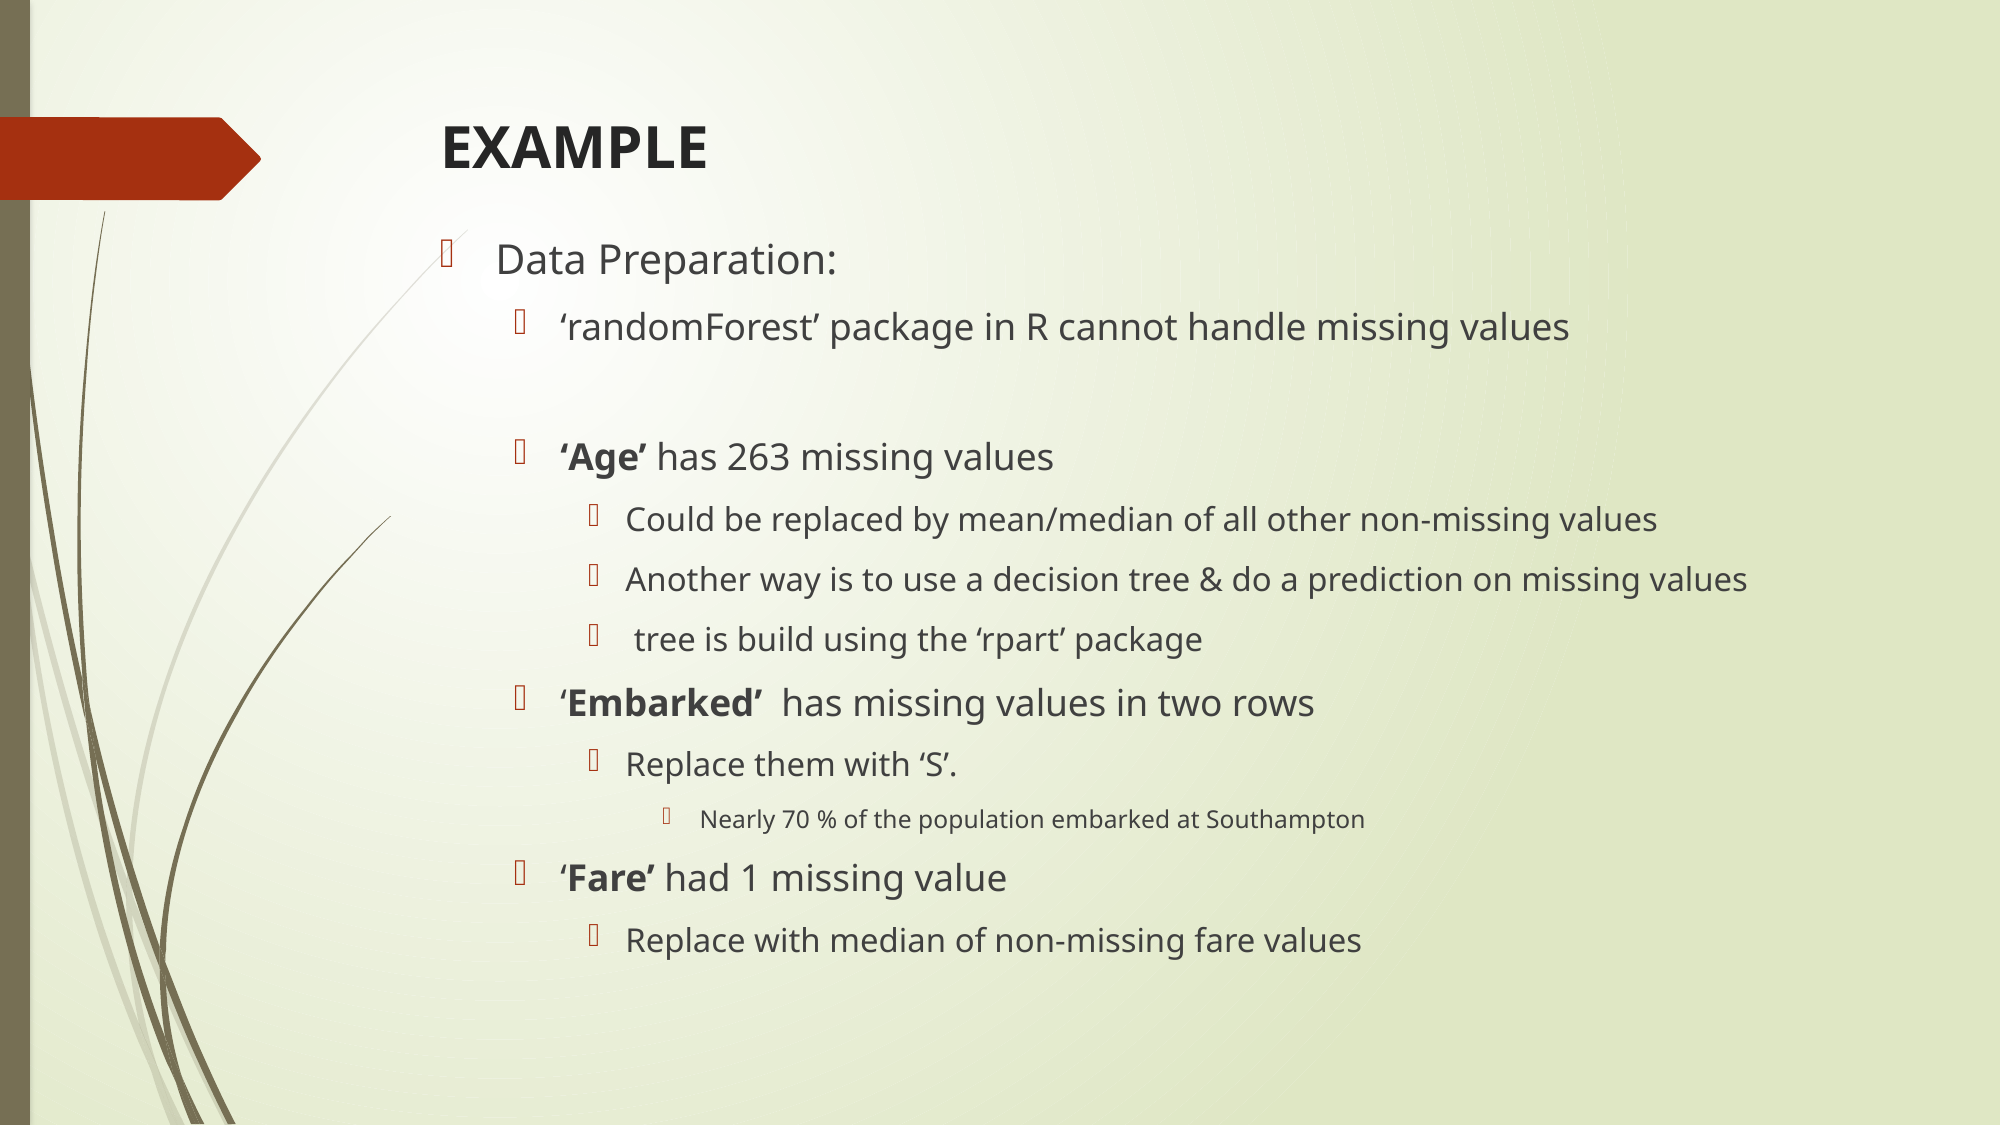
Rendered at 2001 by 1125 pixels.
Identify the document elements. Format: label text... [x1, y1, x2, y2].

title EXAMPLE [425, 102, 1888, 225]
list Data Preparation: ‘randomForest’ package in R cannot handle missing values ‘Age’ has 263 missing values Could be replaced by mean/median of all other non-missing values Another way is to use a decision tree & do a prediction on missing values tree is build using the ‘rpart’ package ‘Embarked’ has missing values in two rows Replace them with ‘S’. Nearly 70 % of the population embarked at Southampton ‘Fare’ had 1 missing value Replace with median of non-missing fare values [424, 225, 1888, 970]
